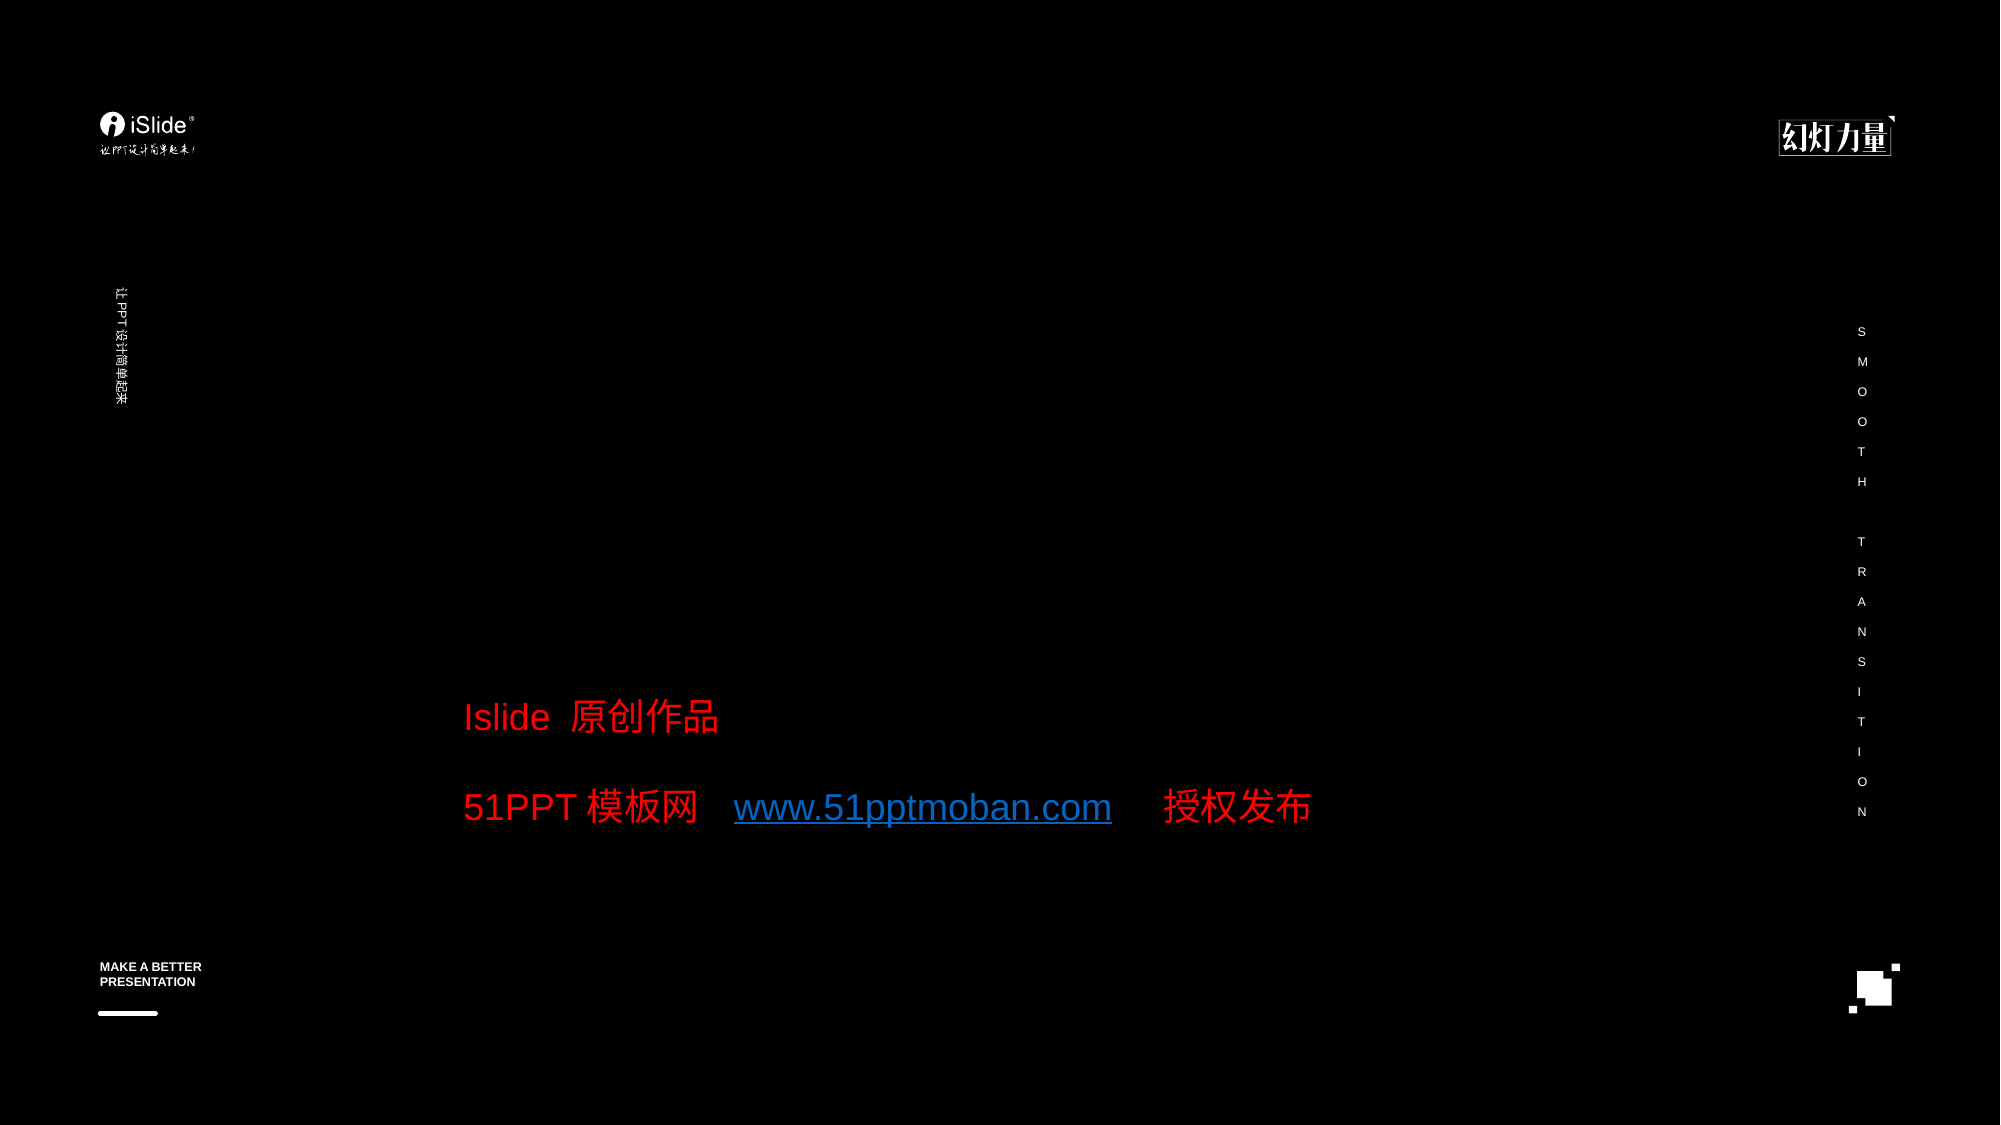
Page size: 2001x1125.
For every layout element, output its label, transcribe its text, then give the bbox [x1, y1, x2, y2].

text_box Islide 原创作品 51PPT模板网 www.51pptmoban.com 授权发布 [448, 685, 1329, 836]
